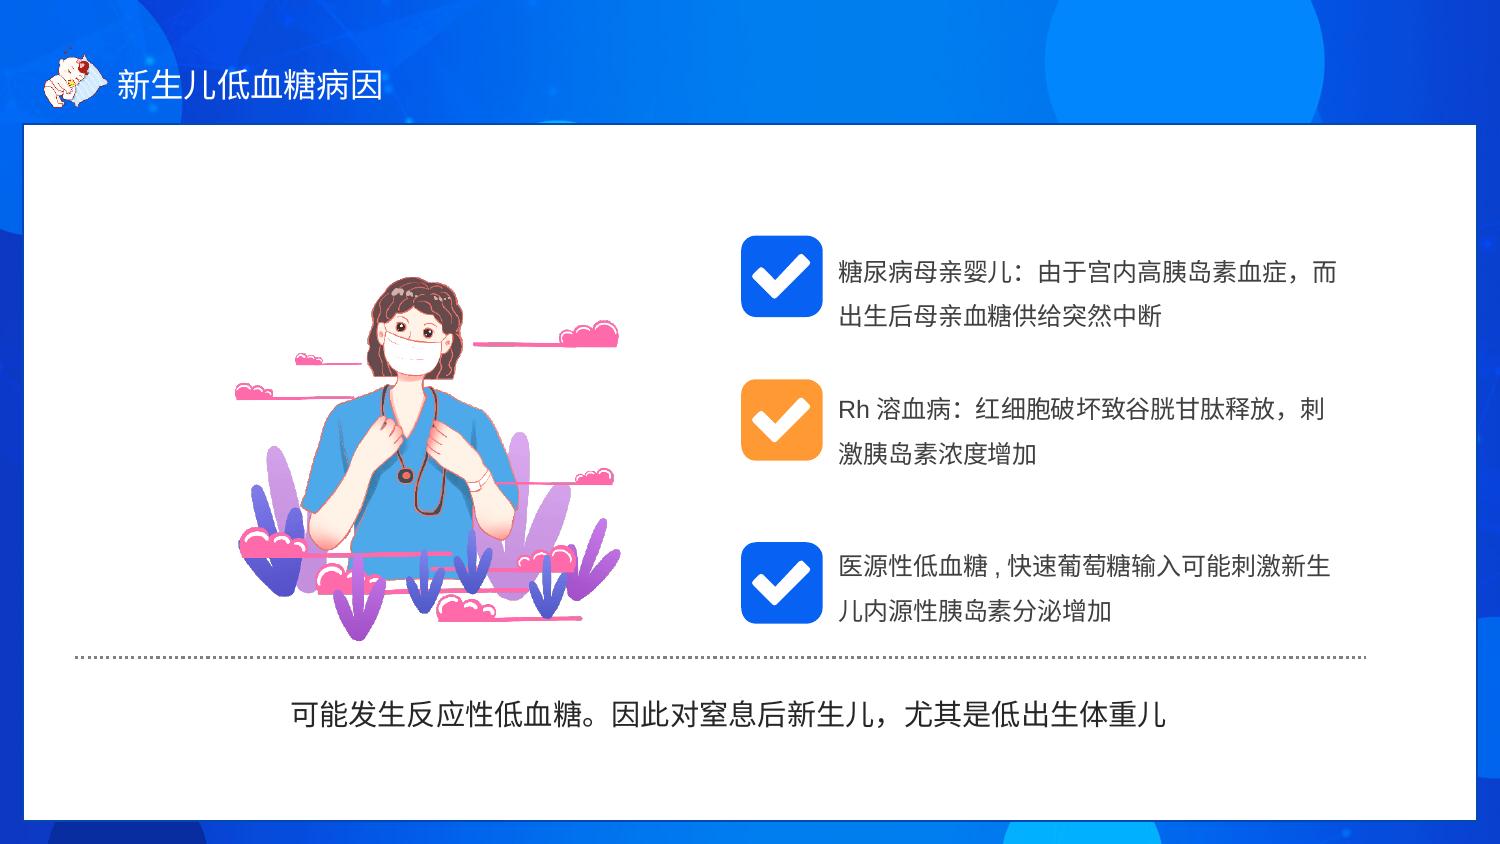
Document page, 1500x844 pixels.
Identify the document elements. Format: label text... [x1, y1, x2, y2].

picture [191, 209, 654, 672]
text_box [741, 379, 823, 461]
text_box [741, 235, 823, 318]
picture [0, 0, 1500, 844]
text_box 糖尿病母亲婴儿：由于宫内高胰岛素血症，而出生后母亲血糖供给突然中断 [823, 233, 1354, 339]
text_box 可能发生反应性低血糖。因此对窒息后新生儿，尤其是低出生体重儿 [92, 679, 1366, 732]
text_box [741, 542, 823, 624]
text_box Rh溶血病：红细胞破坏致谷胱甘肽释放，刺激胰岛素浓度增加 [823, 371, 1354, 477]
text_box 医源性低血糖,快速葡萄糖输入可能刺激新生儿内源性胰岛素分泌增加 [823, 527, 1354, 633]
